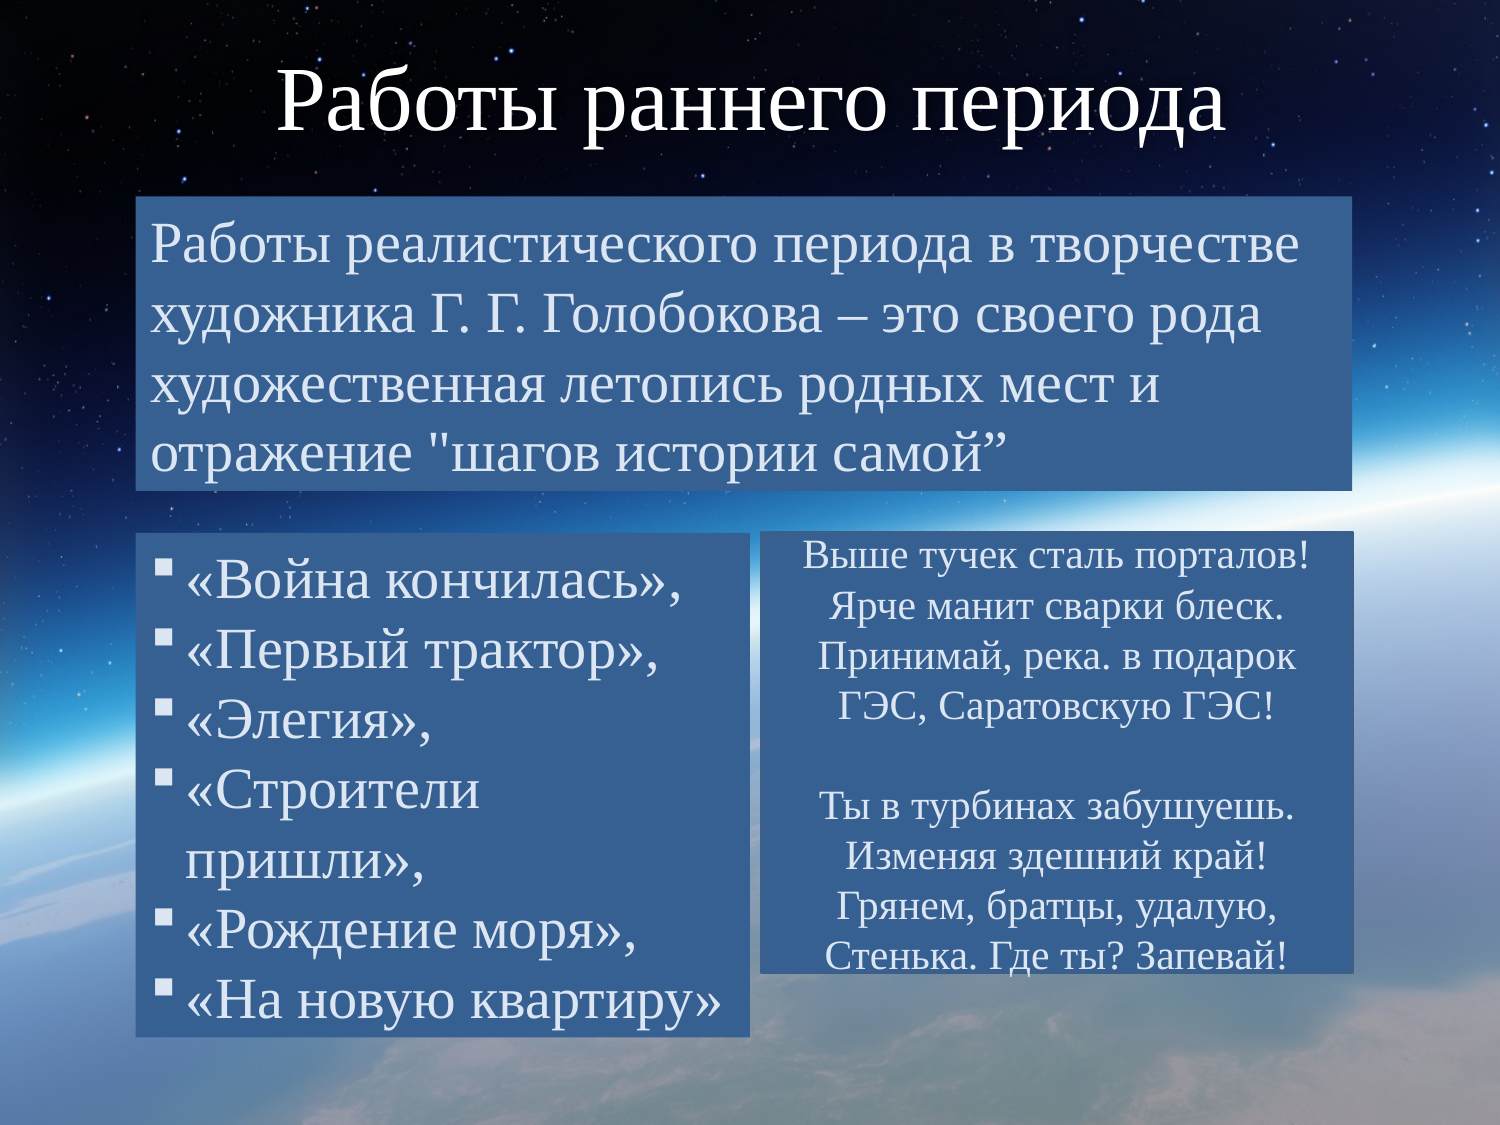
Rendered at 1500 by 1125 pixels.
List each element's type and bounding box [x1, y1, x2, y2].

list [0, 0, 1500, 1125]
